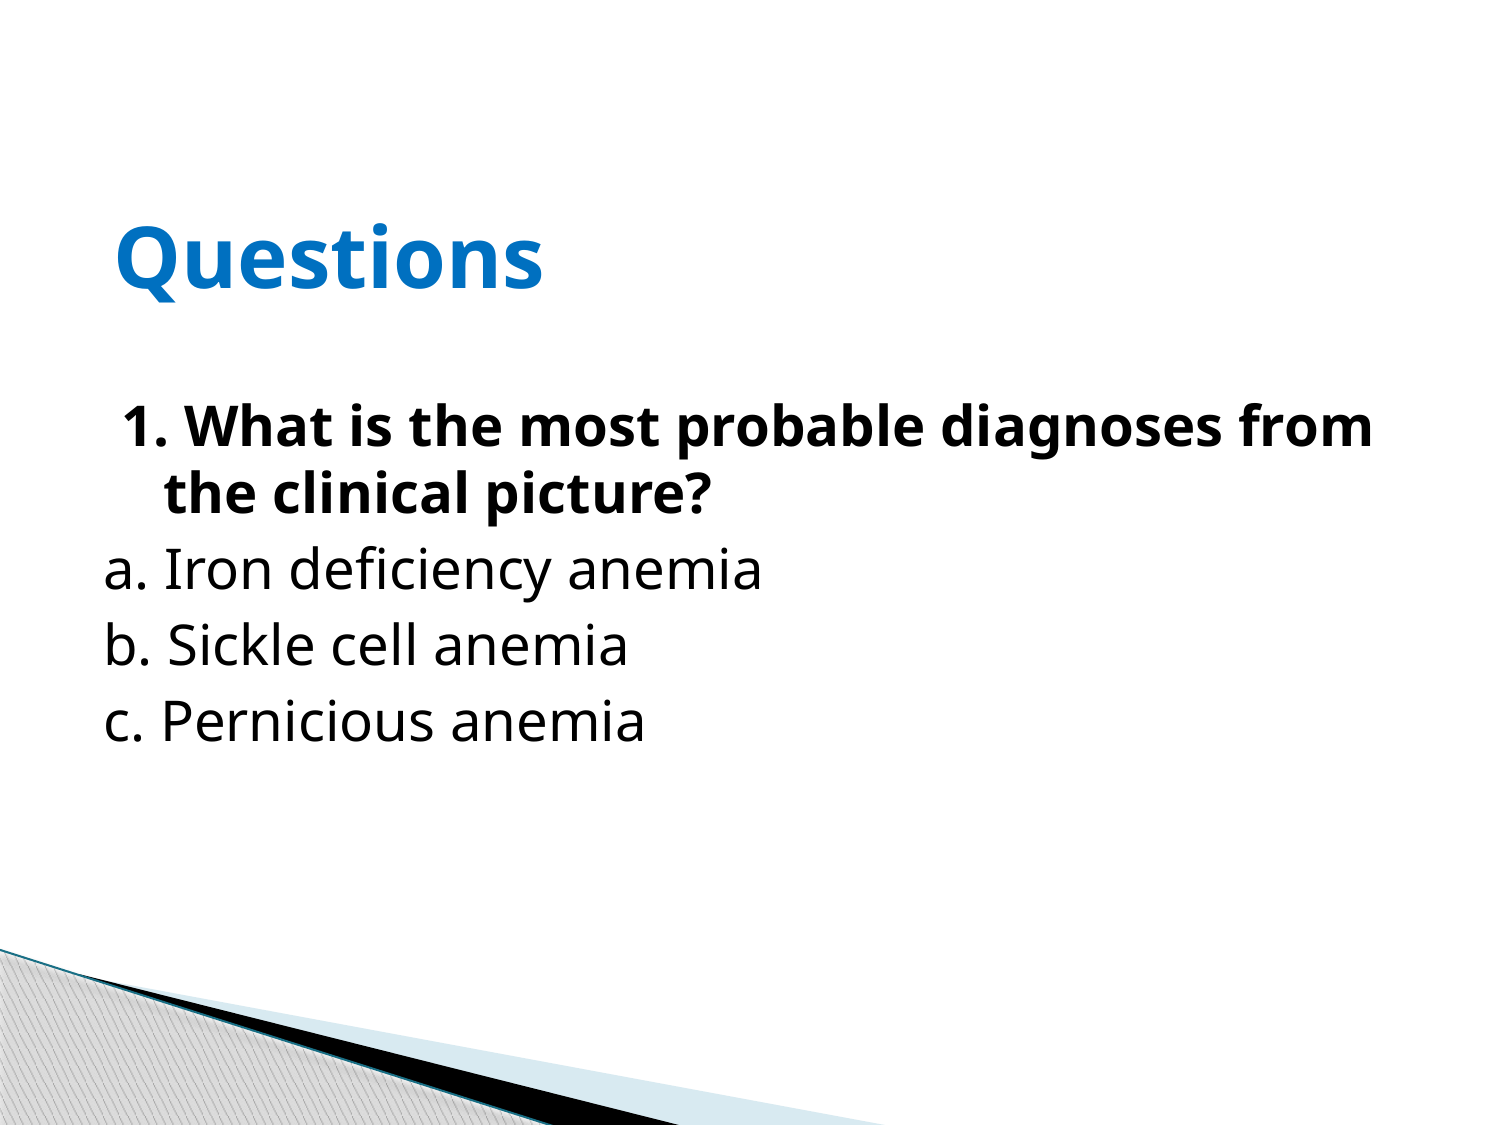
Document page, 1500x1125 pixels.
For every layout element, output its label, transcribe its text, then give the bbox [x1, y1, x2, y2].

title Questions [76, 160, 1427, 349]
list 1. What is the most probable diagnoses from the clinical picture? a. Iron deficiency anemia b. Sickle cell anemia c. Pernicious anemia [88, 382, 1439, 1125]
